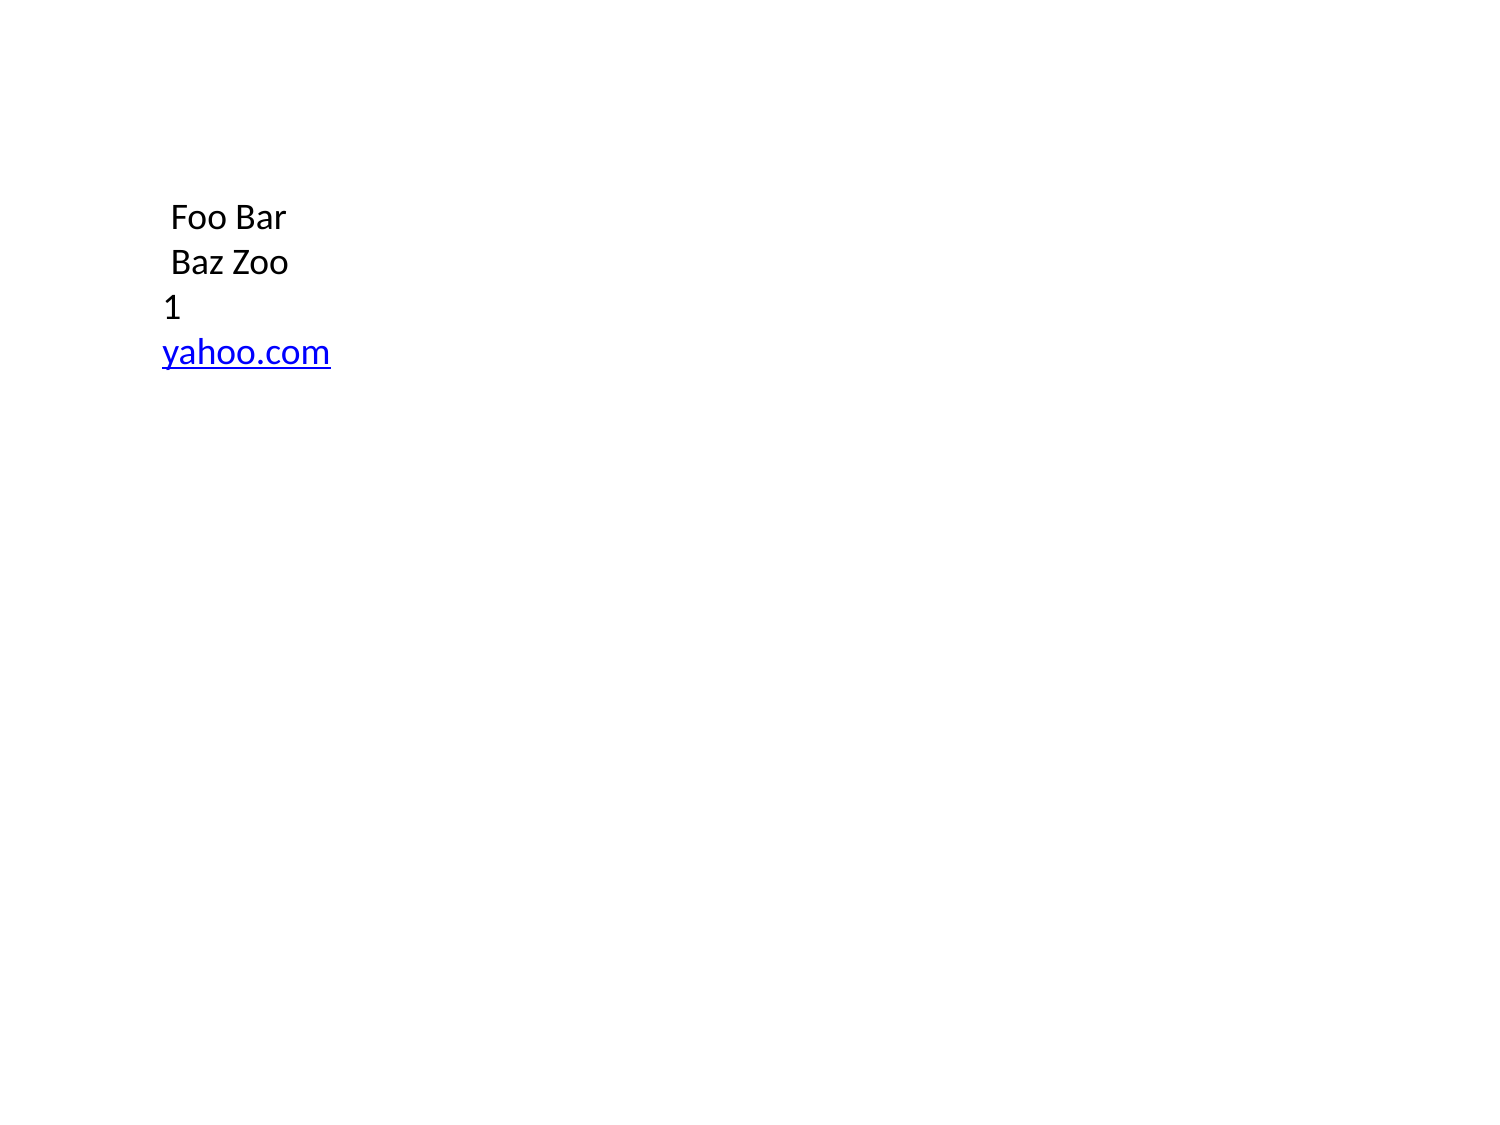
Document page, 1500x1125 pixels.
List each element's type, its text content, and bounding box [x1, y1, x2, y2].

text_box Foo Bar Baz Zoo 1 yahoo.com [147, 184, 349, 380]
